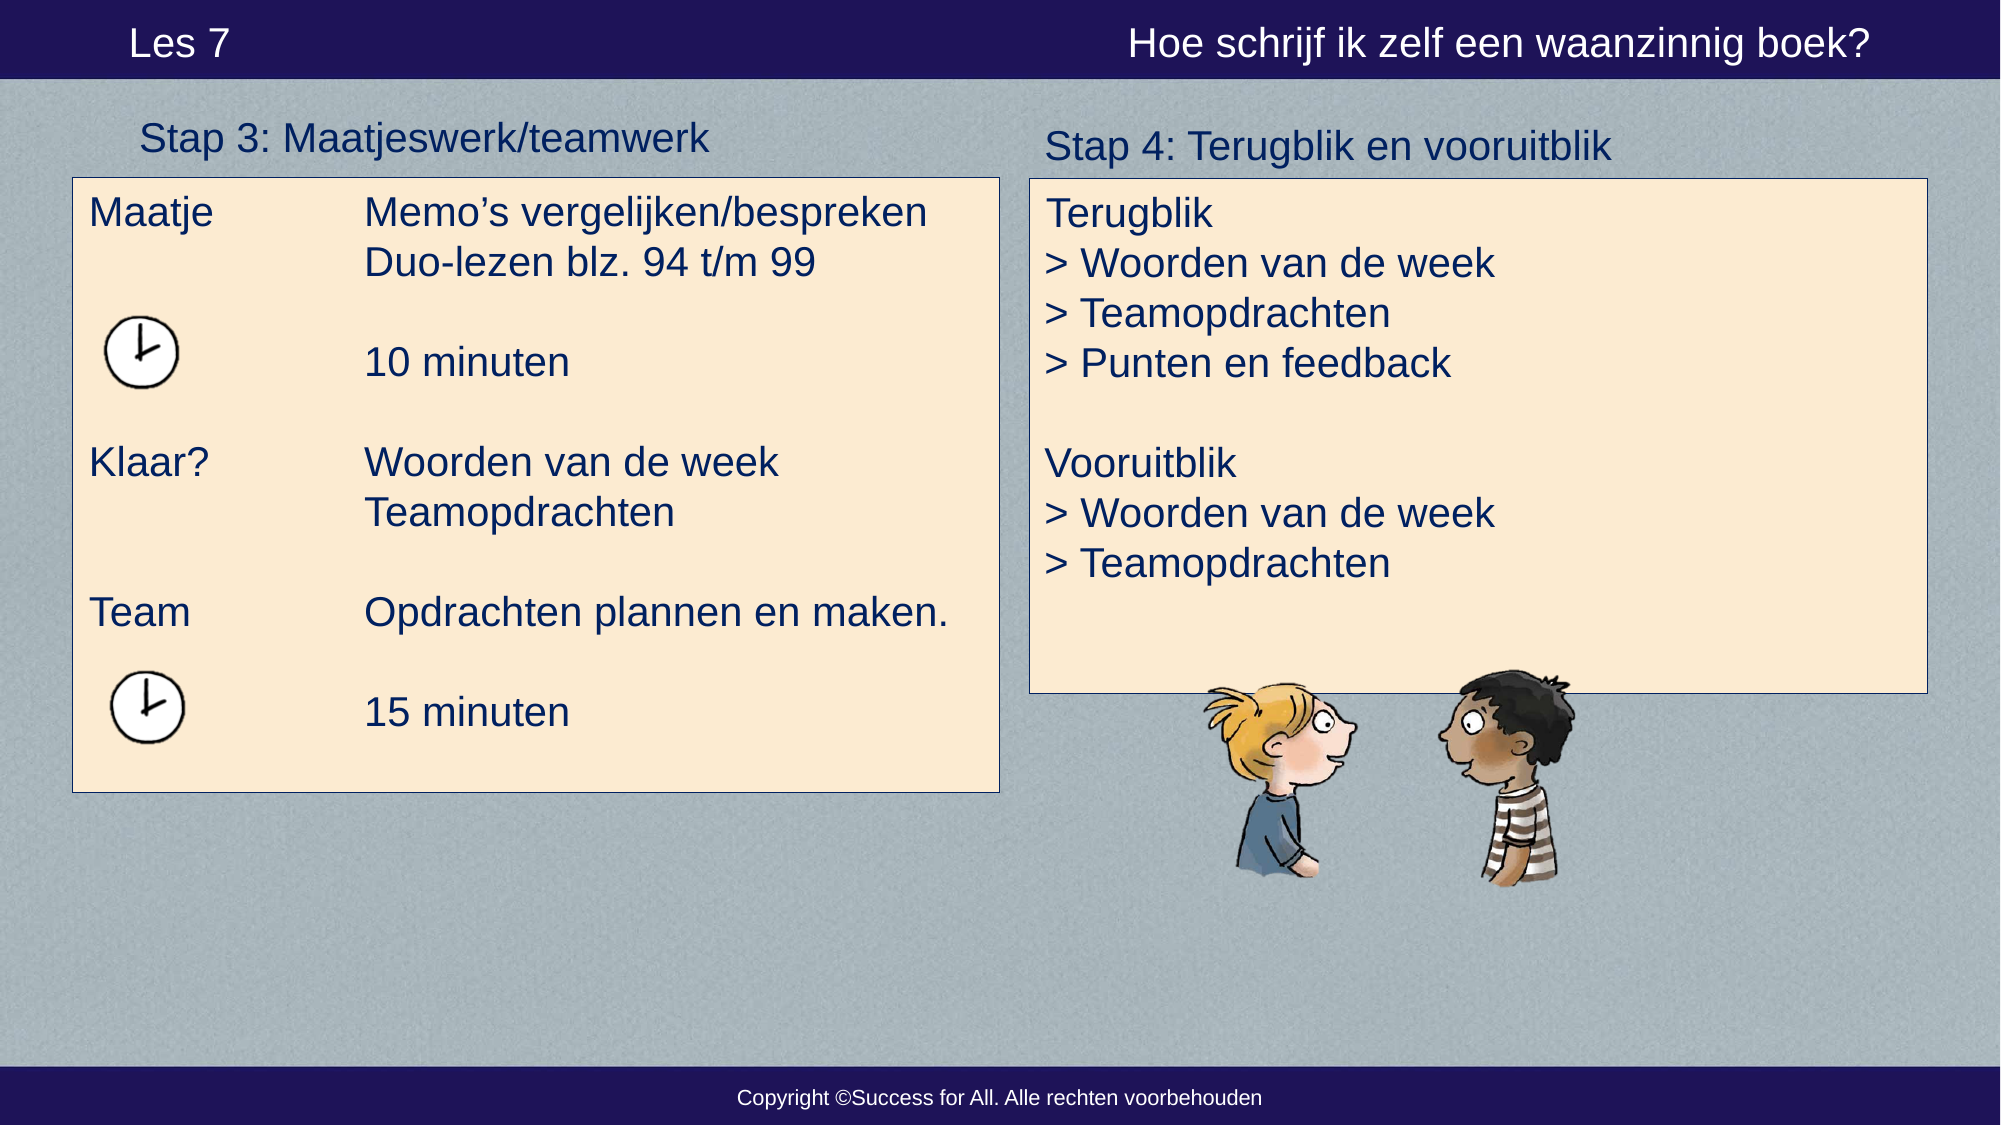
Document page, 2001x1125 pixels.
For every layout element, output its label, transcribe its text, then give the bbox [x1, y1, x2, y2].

picture [0, 0, 2001, 1125]
text_box Les 7 [114, 8, 354, 73]
text_box Stap 4: Terugblik en vooruitblik [1029, 111, 1822, 177]
text_box Stap 3: Maatjeswerk/teamwerk [124, 103, 917, 169]
text_box Terugblik > Woorden van de week > Teamopdrachten > Punten en feedback Vooruitblik > Woorden van de week > Teamopdrachten [1029, 178, 1928, 694]
text_box Hoe schrijf ik zelf een waanzinnig boek? [999, 8, 1886, 73]
text_box Maatje Memo’s vergelijken/bespreken Duo-lezen blz. 94 t/m 99 10 minuten Klaar? Woorden van de week Teamopdrachten Team Opdrachten plannen en maken. 15 minuten [72, 177, 1000, 793]
text_box Copyright ©Success for All. Alle rechten voorbehouden [0, 1076, 2000, 1125]
